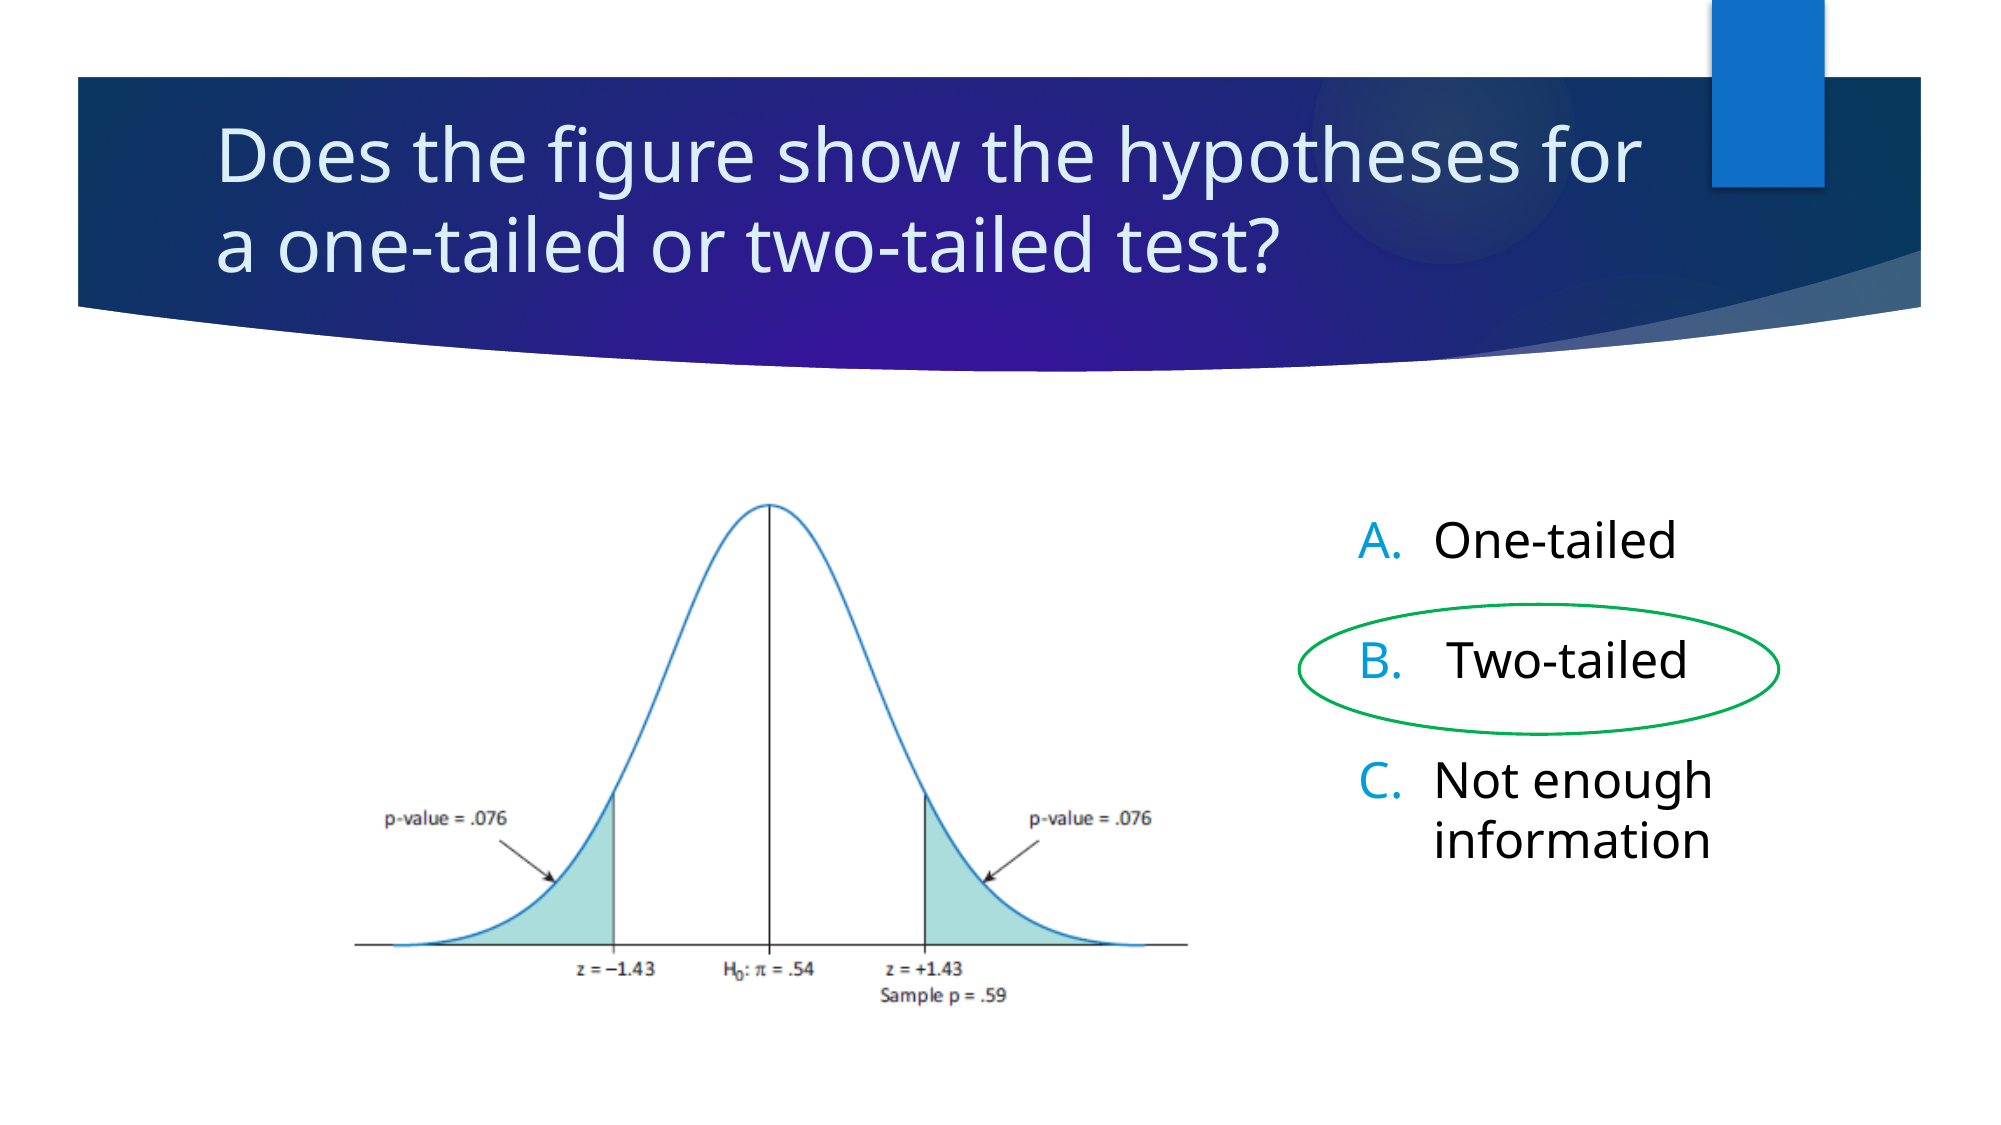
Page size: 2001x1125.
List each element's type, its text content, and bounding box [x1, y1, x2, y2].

text_box [1297, 630, 1343, 709]
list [312, 429, 1213, 1013]
text_box One-tailed Two-tailed Not enough information [1343, 501, 1807, 946]
title Does the figure show the hypotheses for a one-tailed or two-tailed test? [200, 103, 1663, 292]
